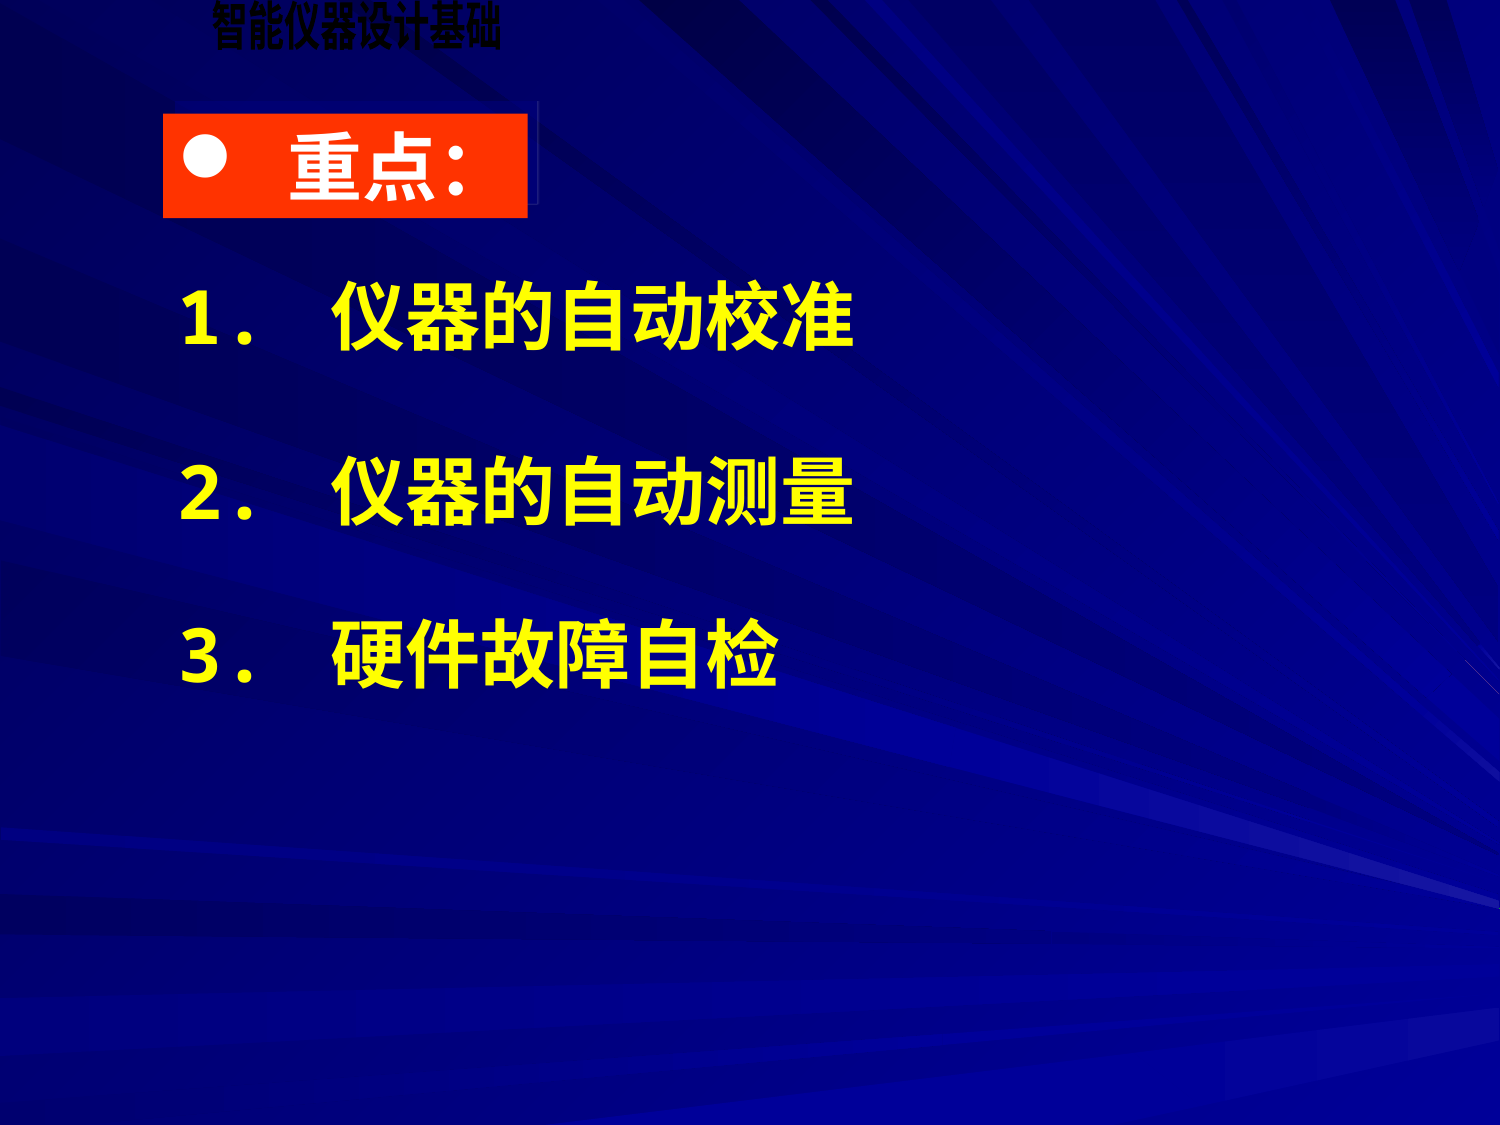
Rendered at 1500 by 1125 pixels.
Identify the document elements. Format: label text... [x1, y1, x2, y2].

text_box 1. 仪器的自动校准 [162, 262, 904, 368]
text_box 重点： [163, 113, 528, 219]
text_box 2. 仪器的自动测量 [162, 437, 1273, 543]
text_box 3. 硬件故障自检 [162, 599, 1388, 705]
